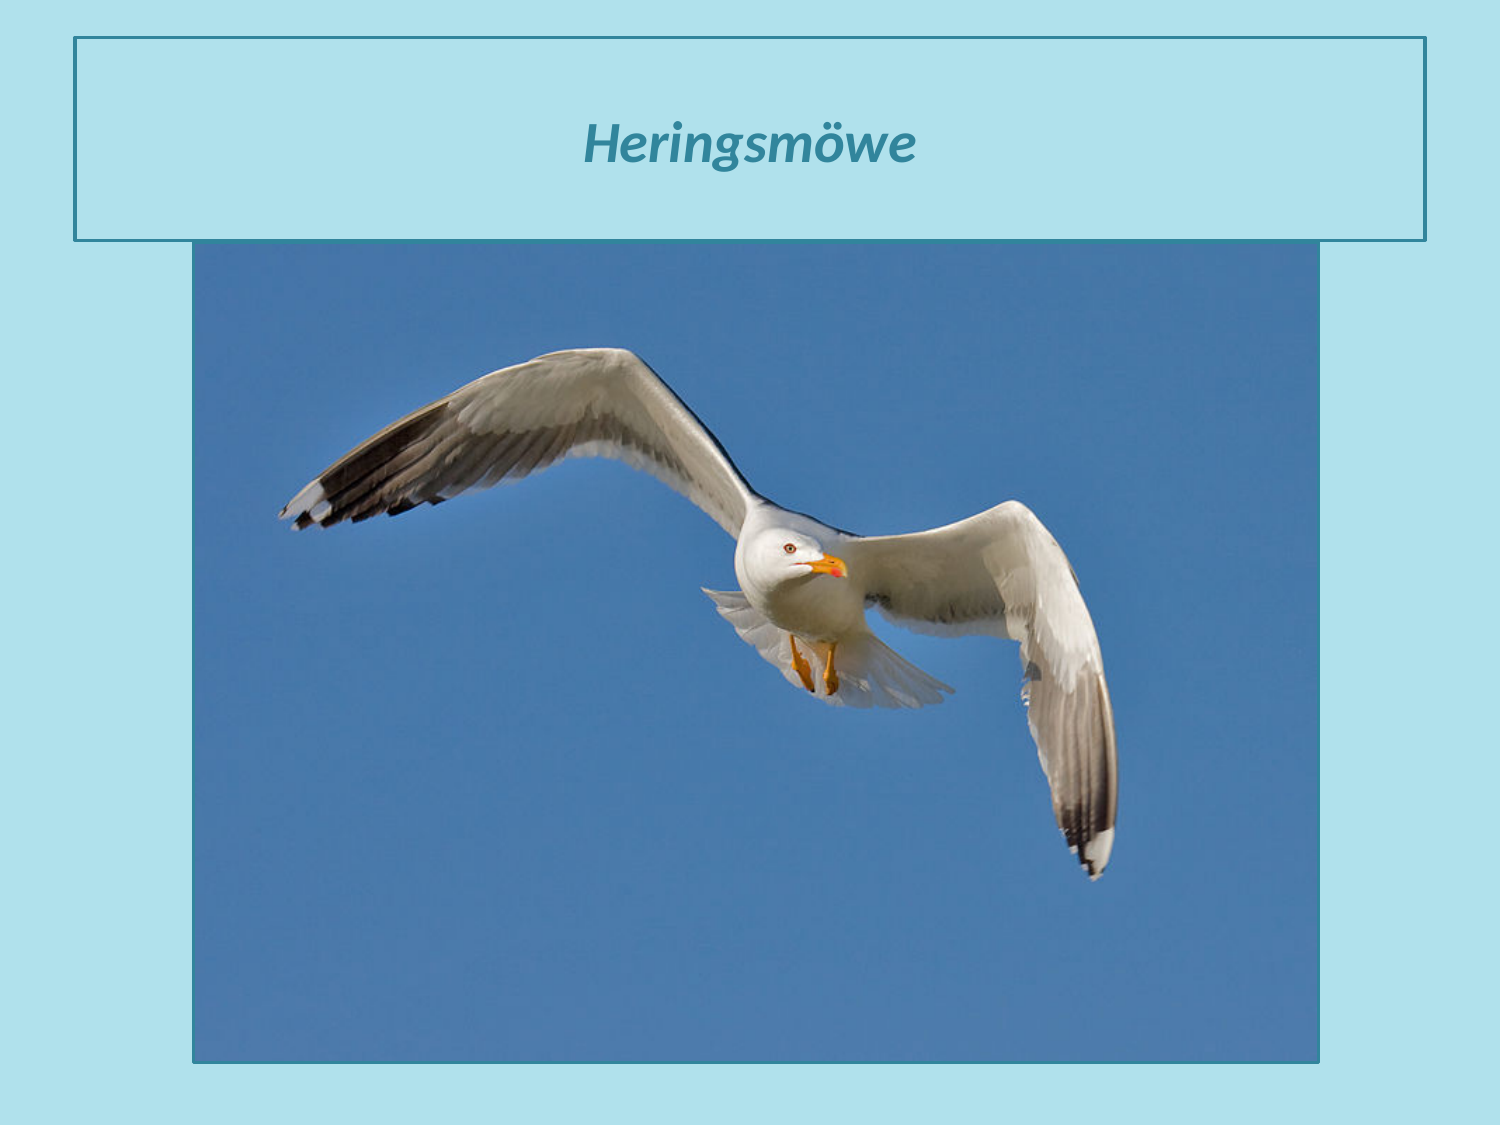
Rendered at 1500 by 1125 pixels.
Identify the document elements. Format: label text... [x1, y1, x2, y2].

title Heringsmöwe [75, 37, 1425, 241]
picture [194, 243, 1318, 1062]
